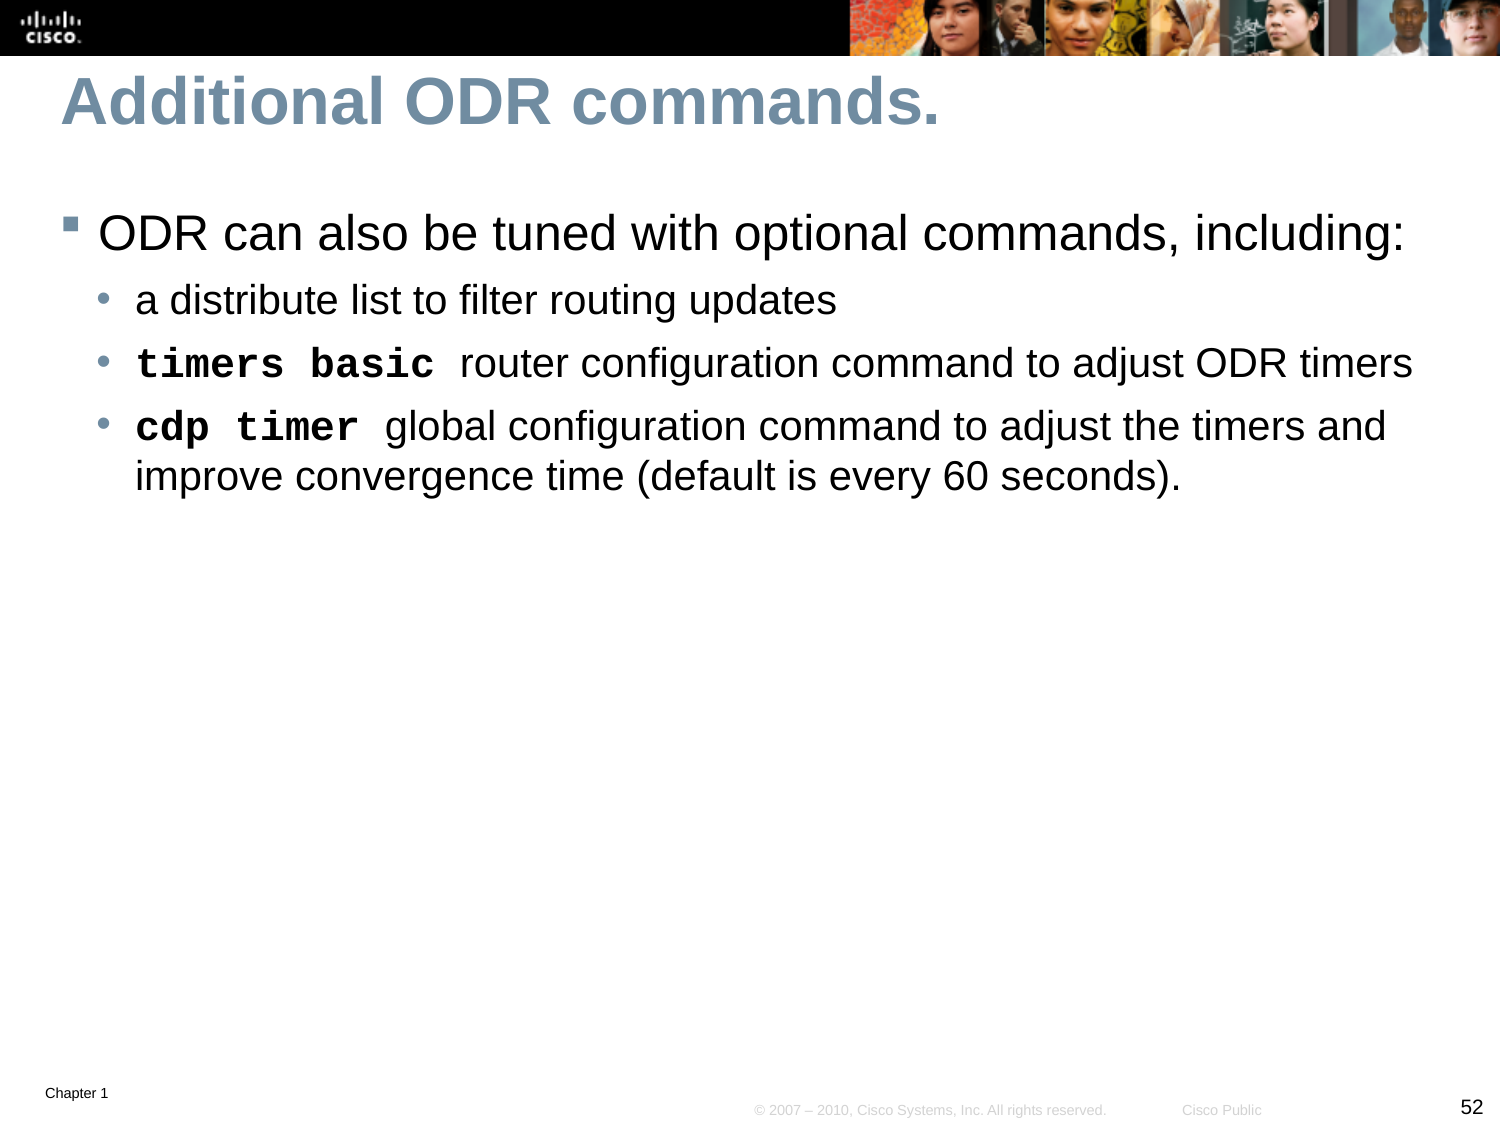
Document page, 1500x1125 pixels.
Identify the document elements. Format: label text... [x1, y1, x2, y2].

picture [0, 0, 1500, 56]
list ODR can also be tuned with optional commands, including: a distribute list to filter routing updates timers basic router configuration command to adjust ODR timers cdp timer global configuration command to adjust the timers and improve convergence time (default is every 60 seconds). [45, 193, 1444, 1037]
title Additional ODR commands. [45, 59, 1444, 182]
